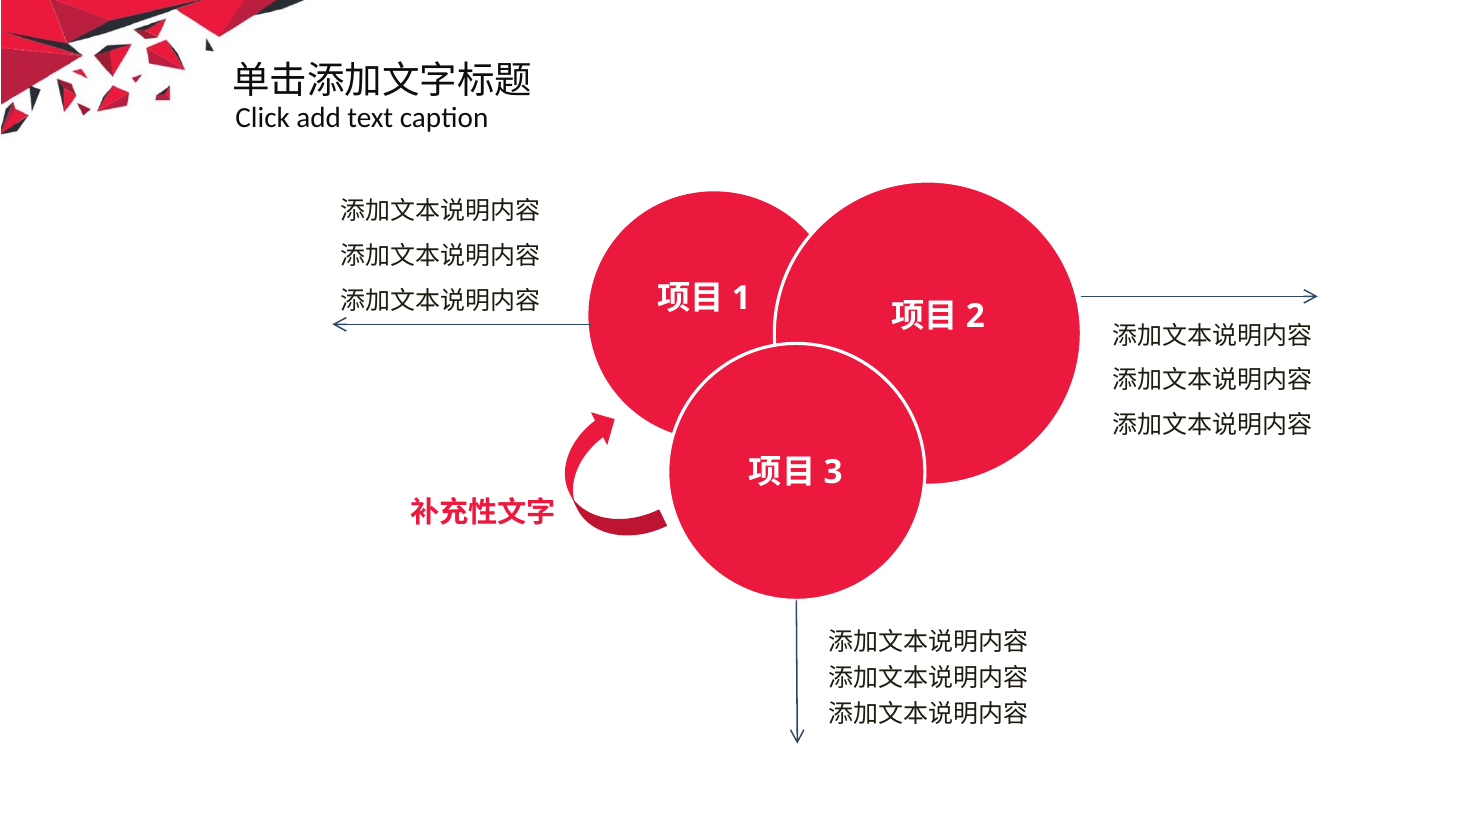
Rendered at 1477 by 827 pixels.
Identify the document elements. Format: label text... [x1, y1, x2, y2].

text_box [564, 463, 581, 486]
text_box 项目2 [876, 286, 1005, 342]
text_box [667, 344, 925, 601]
text_box [214, 107, 1477, 808]
text_box 项目3 [734, 442, 863, 498]
picture [0, 0, 810, 455]
text_box 添加文本说明内容 添加文本说明内容 添加文本说明内容 [813, 612, 1076, 735]
text_box 添加文本说明内容 添加文本说明内容 添加文本说明内容 [1098, 296, 1366, 447]
text_box [815, 181, 1082, 486]
text_box 补充性文字 [384, 486, 582, 536]
